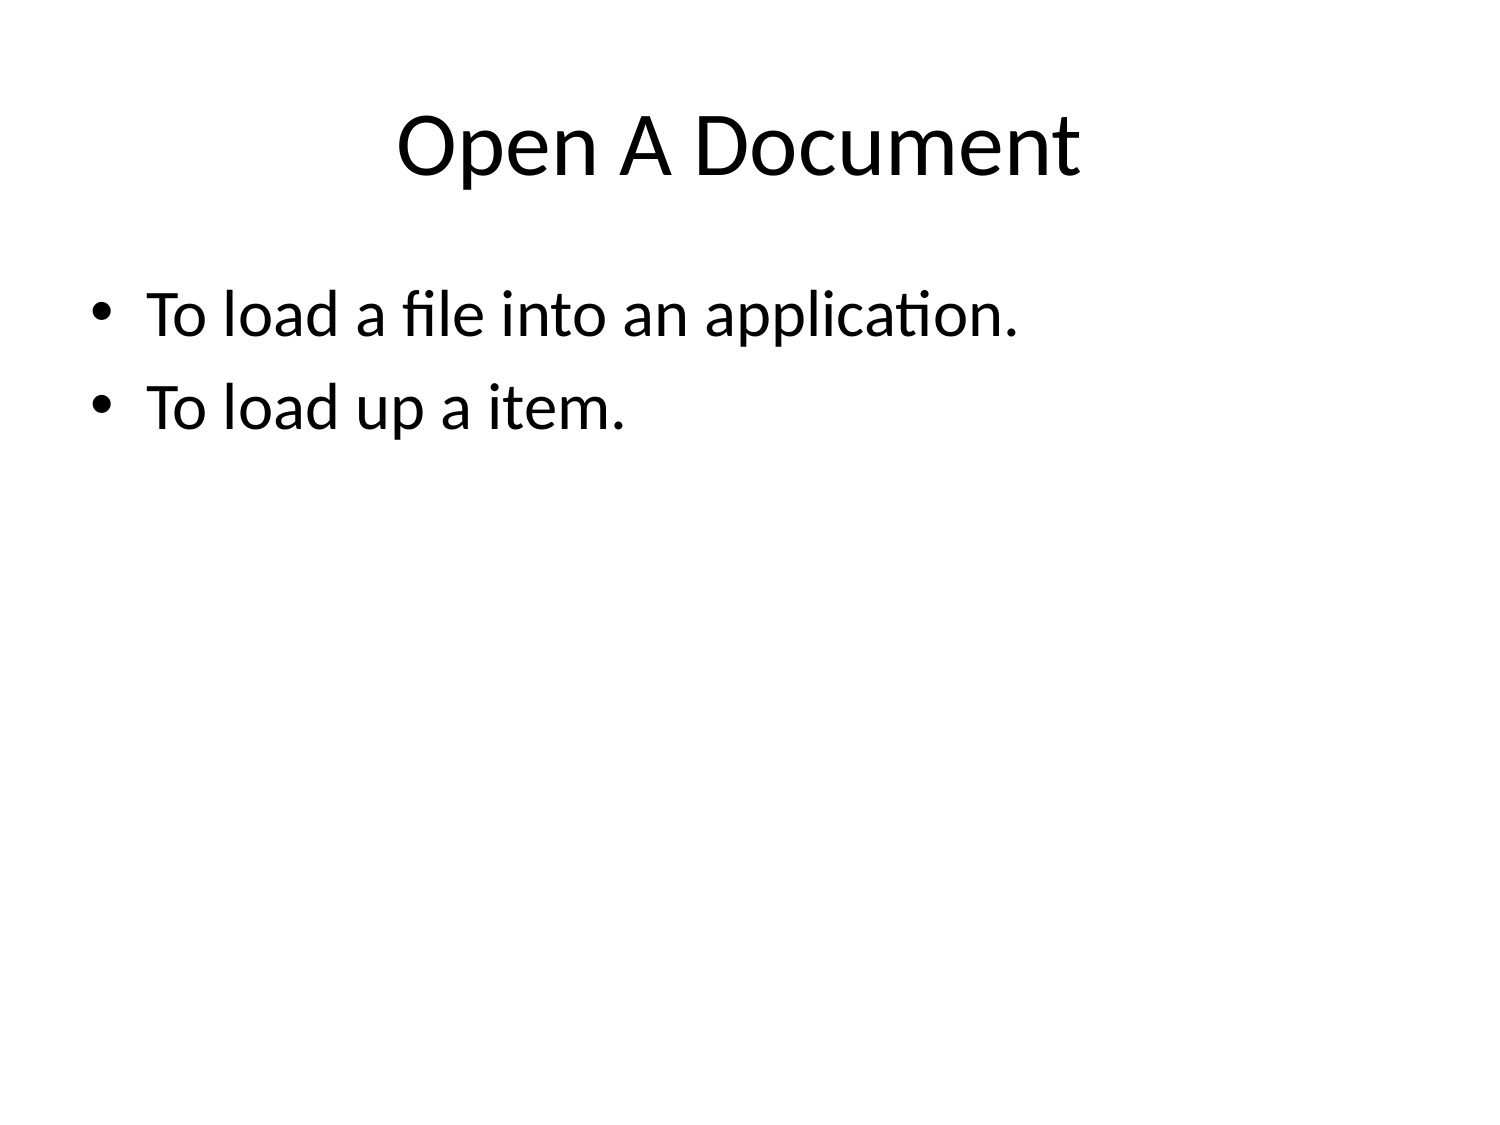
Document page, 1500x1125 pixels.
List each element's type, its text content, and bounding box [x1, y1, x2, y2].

list To load a file into an application. To load up a item. [75, 262, 1425, 1005]
title Open A Document [75, 45, 1425, 233]
